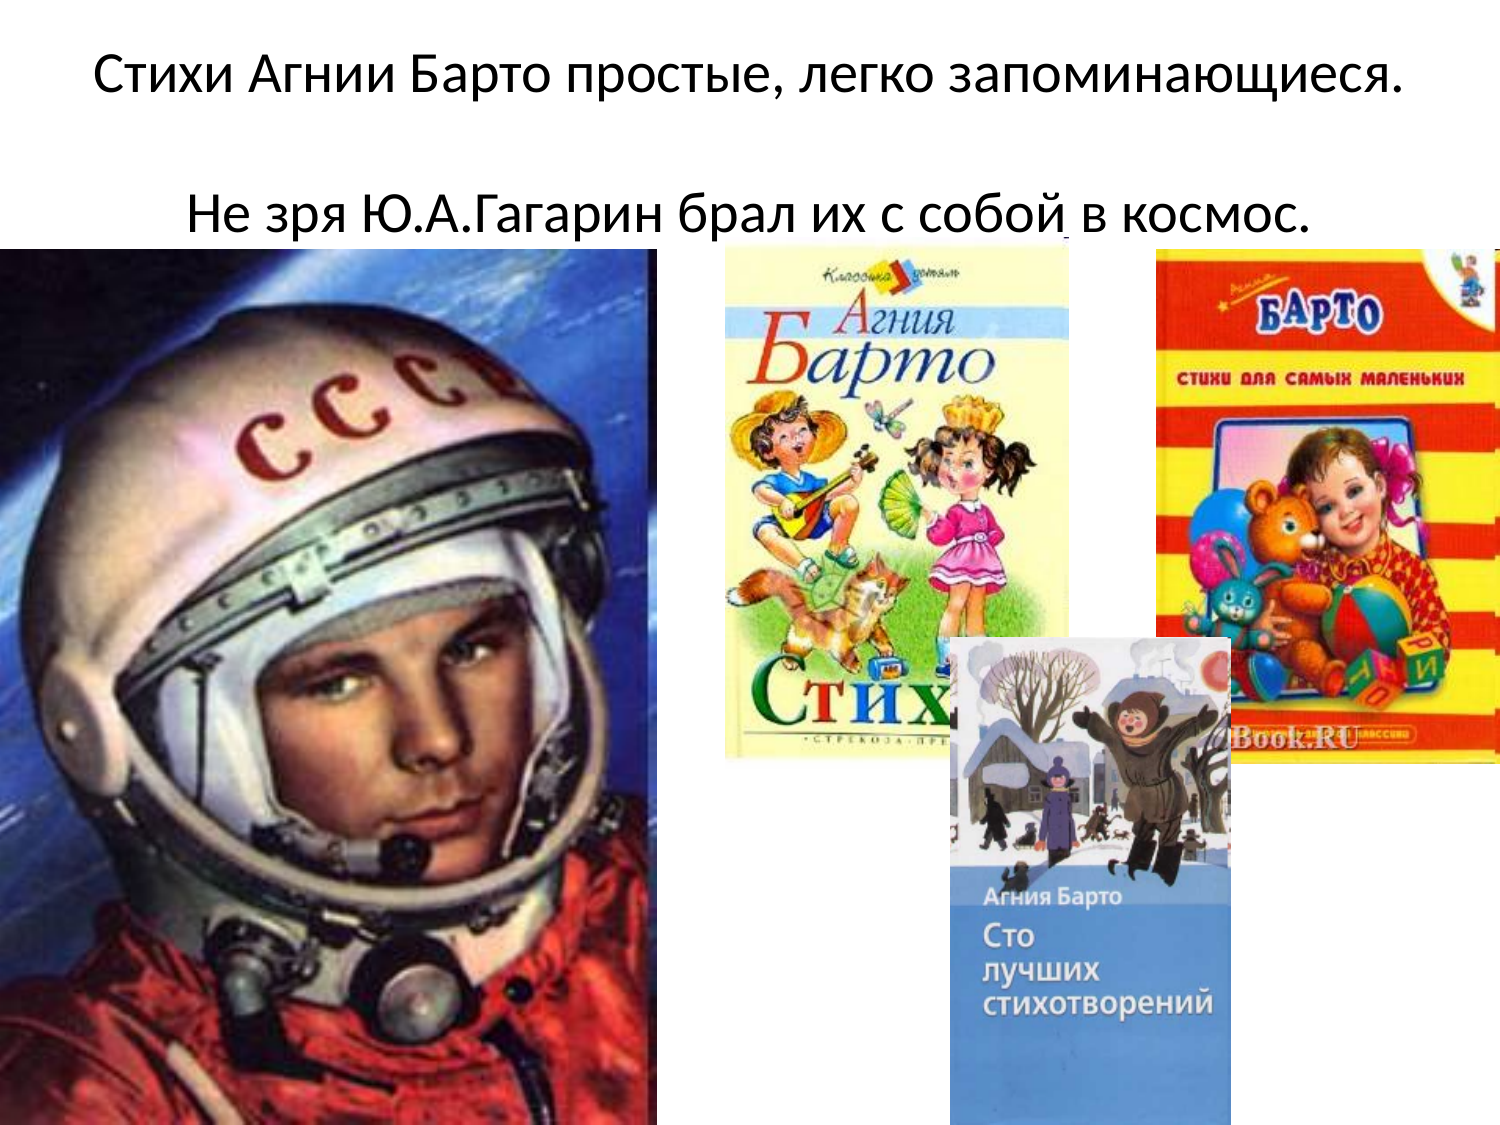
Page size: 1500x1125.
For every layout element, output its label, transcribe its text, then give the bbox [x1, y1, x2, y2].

picture [0, 249, 657, 1125]
picture [724, 237, 1500, 1125]
title Стихи Агнии Барто простые, легко запоминающиеся. Не зря Ю.А.Гагарин брал их с собой в космос. [75, 45, 1425, 233]
